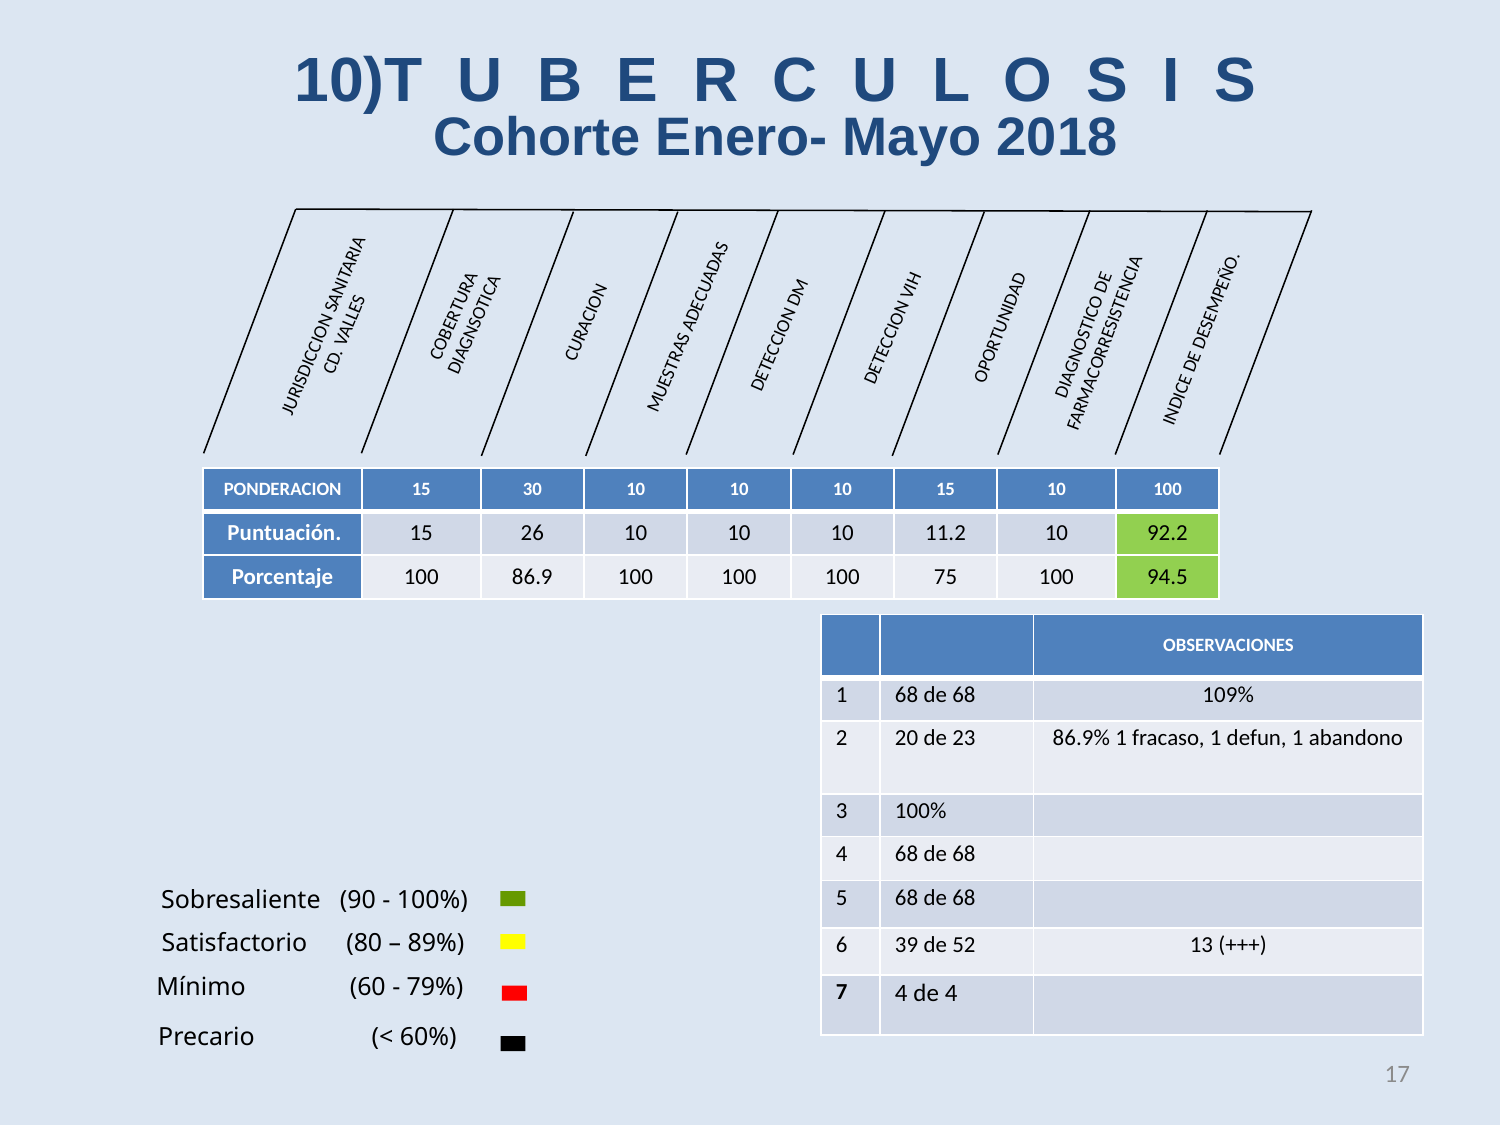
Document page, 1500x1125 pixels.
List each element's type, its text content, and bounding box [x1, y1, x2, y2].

table_header 10 [792, 471, 893, 509]
table_cell 15 [363, 514, 480, 554]
slide_number 17 [1074, 1042, 1425, 1103]
table_cell 86.9% 1 fracaso, 1 defun, 1 abandono [1034, 722, 1422, 793]
text_box [500, 891, 526, 907]
table_cell [1034, 837, 1422, 880]
table_cell 86.9 [482, 556, 583, 590]
table_cell 68 de 68 [881, 837, 1033, 880]
table_header 30 [482, 471, 583, 509]
table_cell 100 [585, 556, 686, 590]
table_cell 68 de 68 [881, 681, 1033, 720]
text_box 10)T U B E R C U L O S I S Cohorte Enero- Mayo 2018 [253, 34, 1298, 185]
table_cell 10 [792, 514, 893, 554]
text_box [241, 590, 1500, 665]
table_cell 7 [822, 976, 879, 1034]
table_cell 100 [363, 556, 480, 590]
table_cell 109% [1034, 681, 1422, 720]
table_cell 20 de 23 [881, 722, 1033, 793]
text_box Precario (< 60%) [143, 1013, 472, 1059]
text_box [203, 207, 1312, 463]
text_box [501, 985, 527, 1001]
table_cell 6 [822, 929, 879, 974]
table_cell 4 de 4 [881, 976, 1033, 1034]
table_cell 75 [895, 556, 996, 590]
table_cell 11.2 [895, 514, 996, 554]
table_cell [1034, 881, 1422, 927]
table_cell [1034, 795, 1422, 836]
table_cell Puntuación. [204, 514, 361, 554]
table_header [881, 615, 1033, 675]
table_cell 4 [822, 837, 879, 880]
table_cell 68 de 68 [881, 881, 1033, 927]
text_box Satisfactorio (80 – 89%) [146, 921, 480, 964]
table_cell [1034, 976, 1422, 1034]
table_header 10 [998, 471, 1115, 509]
table_cell 5 [822, 881, 879, 927]
text_box Mínimo (60 - 79%) [141, 963, 479, 1008]
table_cell 10 [585, 514, 686, 554]
table_cell 3 [822, 795, 879, 836]
table_cell 92.2 [1117, 514, 1218, 554]
text_box [500, 934, 526, 950]
table_cell 100 [792, 556, 893, 590]
table_header 10 [585, 471, 686, 509]
table_cell Porcentaje [204, 556, 361, 598]
text_box [500, 1036, 526, 1052]
table_header 10 [688, 471, 790, 509]
table_cell 13 (+++) [1034, 929, 1422, 974]
table_header 15 [895, 471, 996, 509]
table_header 15 [363, 471, 480, 509]
table_header 100 [1117, 471, 1218, 509]
table_cell 100 [688, 556, 790, 590]
table_header PONDERACION [204, 470, 361, 509]
table_header OBSERVACIONES [1034, 615, 1422, 675]
table_header [822, 615, 879, 675]
table_cell 39 de 52 [881, 929, 1033, 974]
table_cell 94.5 [1117, 556, 1218, 590]
table_cell 100% [881, 795, 1033, 836]
table_cell 10 [688, 514, 790, 554]
table_cell 10 [998, 514, 1115, 554]
table_cell 100 [998, 556, 1115, 590]
table_cell 2 [822, 722, 879, 793]
table_cell 26 [482, 514, 583, 554]
text_box Sobresaliente (90 - 100%) [146, 876, 483, 921]
table_cell 1 [822, 681, 879, 720]
